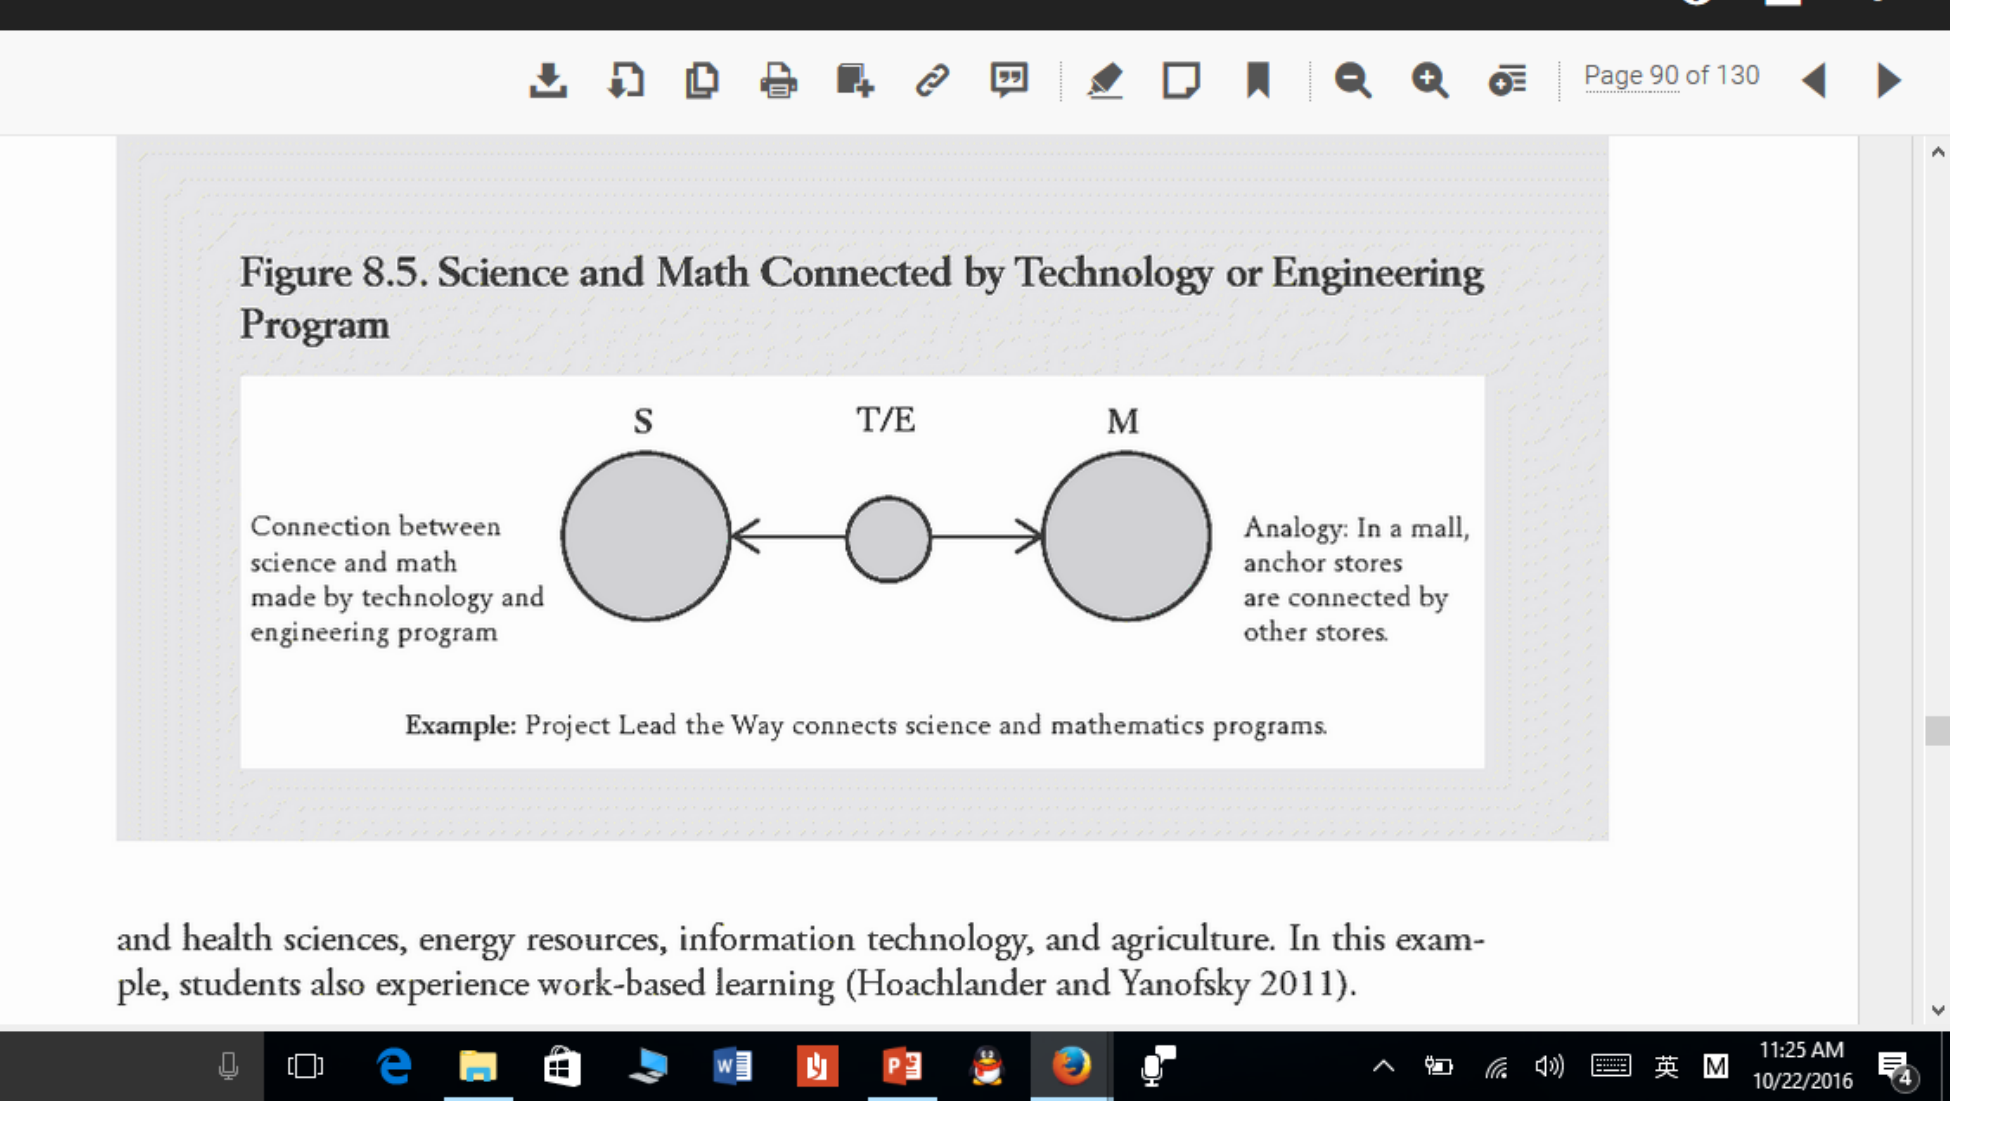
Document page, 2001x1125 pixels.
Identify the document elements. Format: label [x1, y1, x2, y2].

list [0, 0, 1950, 1101]
